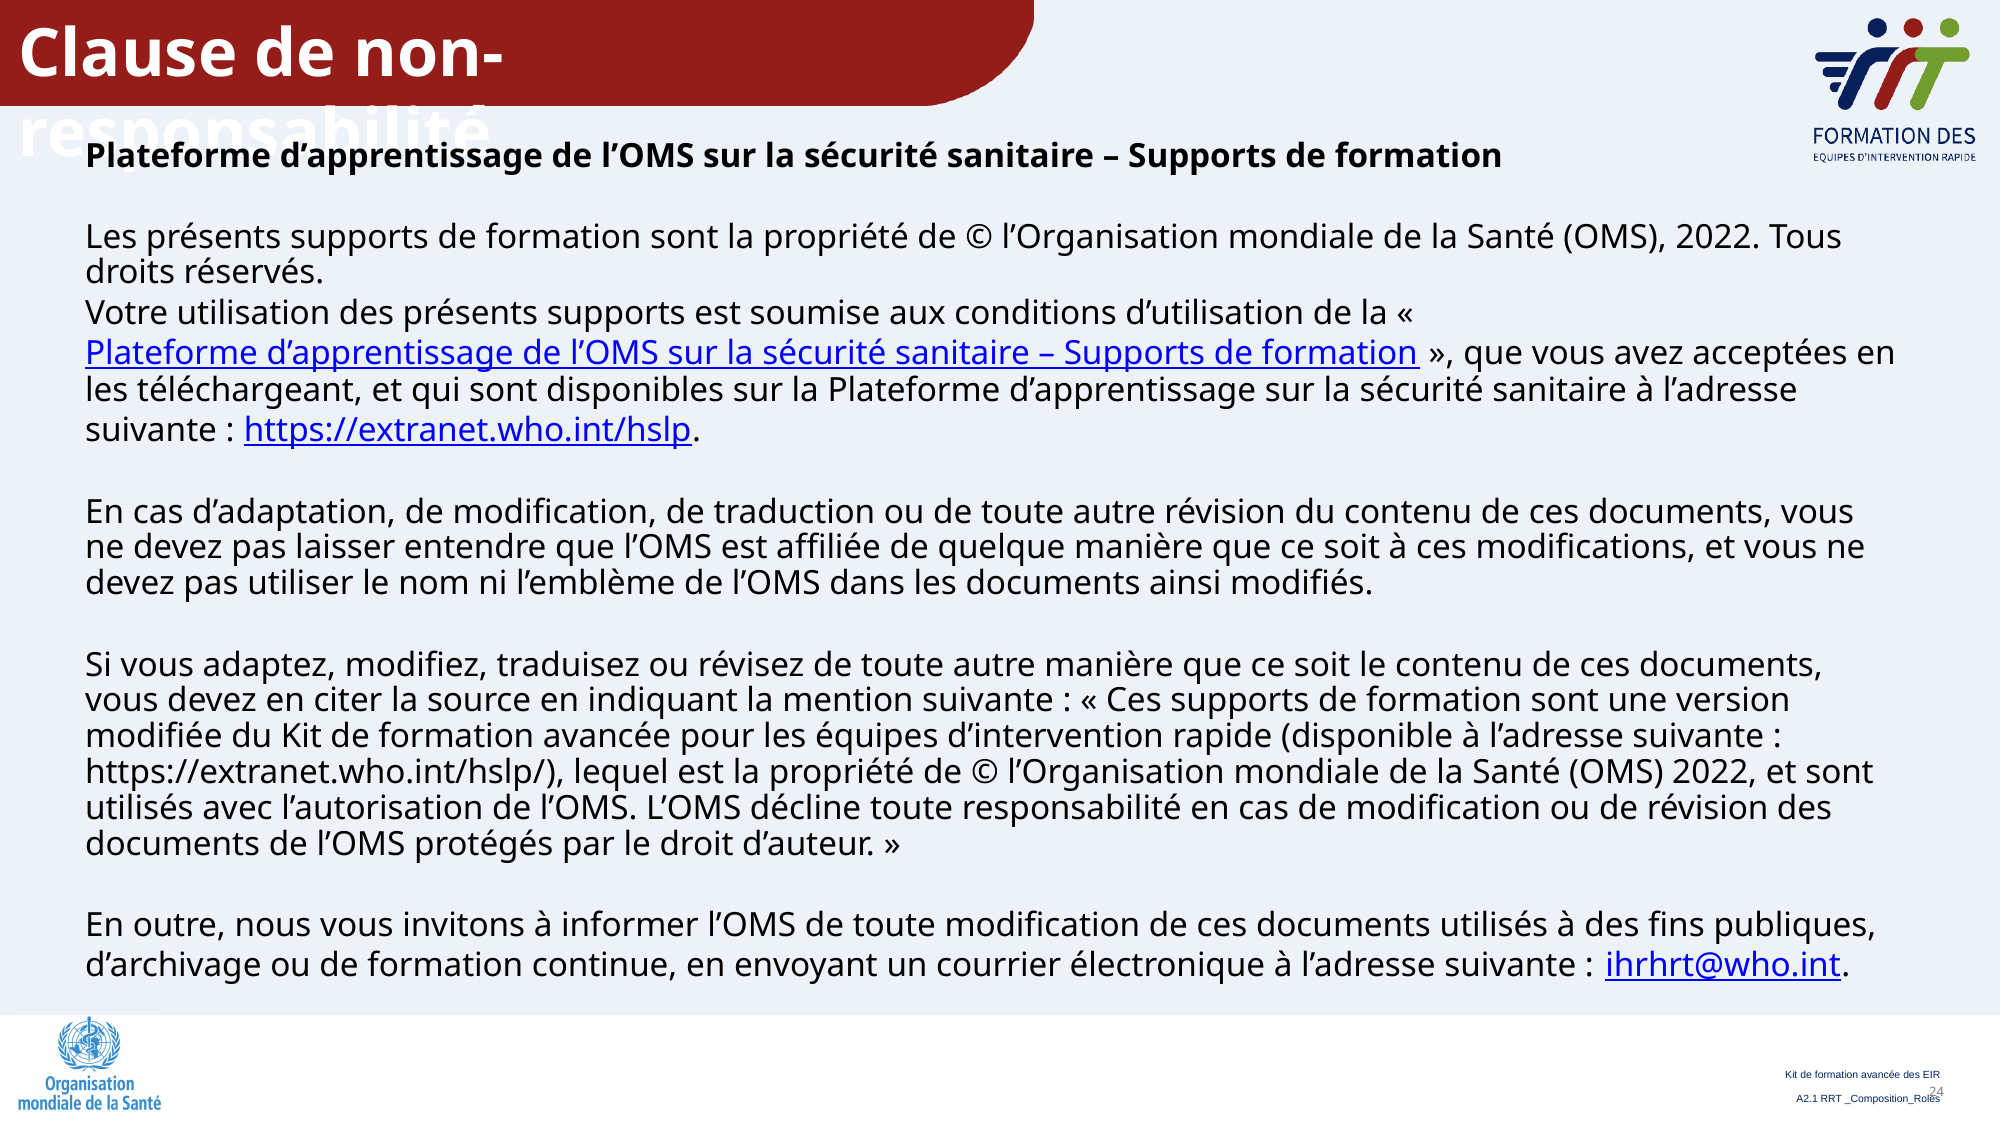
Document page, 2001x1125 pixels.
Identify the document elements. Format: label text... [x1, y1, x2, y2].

picture [17, 1015, 162, 1111]
picture [1813, 17, 1976, 163]
picture [0, 0, 1034, 106]
list Plateforme d’apprentissage de l’OMS sur la sécurité sanitaire – Supports de formation Les présents supports de formation sont la propriété de © l’Organisation mondiale de la Santé (OMS), 2022. Tous droits réservés. Votre utilisation des présents supports est soumise aux conditions d’utilisation de la « Plateforme d’apprentissage de l’OMS sur la sécurité sanitaire – Supports de formation », que vous avez acceptées en les téléchargeant, et qui sont disponibles sur la Plateforme d’apprentissage sur la sécurité sanitaire à l’adresse suivante : https://extranet.who.int/hslp. En cas d’adaptation, de modification, de traduction ou de toute autre révision du contenu de ces documents, vous ne devez pas laisser entendre que l’OMS est affiliée de quelque manière que ce soit à ces modifications, et vous ne devez pas utiliser le nom ni l’emblème de l’OMS dans les documents ainsi modifiés. Si vous adaptez, modifiez, traduisez ou révisez de toute autre manière que ce soit le contenu de ces documents, vous devez en citer la source en indiquant la mention suivante : « Ces supports de formation sont une version modifiée du Kit de formation avancée pour les équipes d’intervention rapide (disponible à l’adresse suivante : https://extranet.who.int/hslp/), lequel est la propriété de © l’Organisation mondiale de la Santé (OMS) 2022, et sont utilisés avec l’autorisation de l’OMS. L’OMS décline toute responsabilité en cas de modification ou de révision des documents de l’OMS protégés par le droit d’auteur. » En outre, nous vous invitons à informer l’OMS de toute modification de ces documents utilisés à des fins publiques, d’archivage ou de formation continue, en envoyant un courrier électronique à l’adresse suivante : ihrhrt@who.int. [82, 137, 1907, 993]
